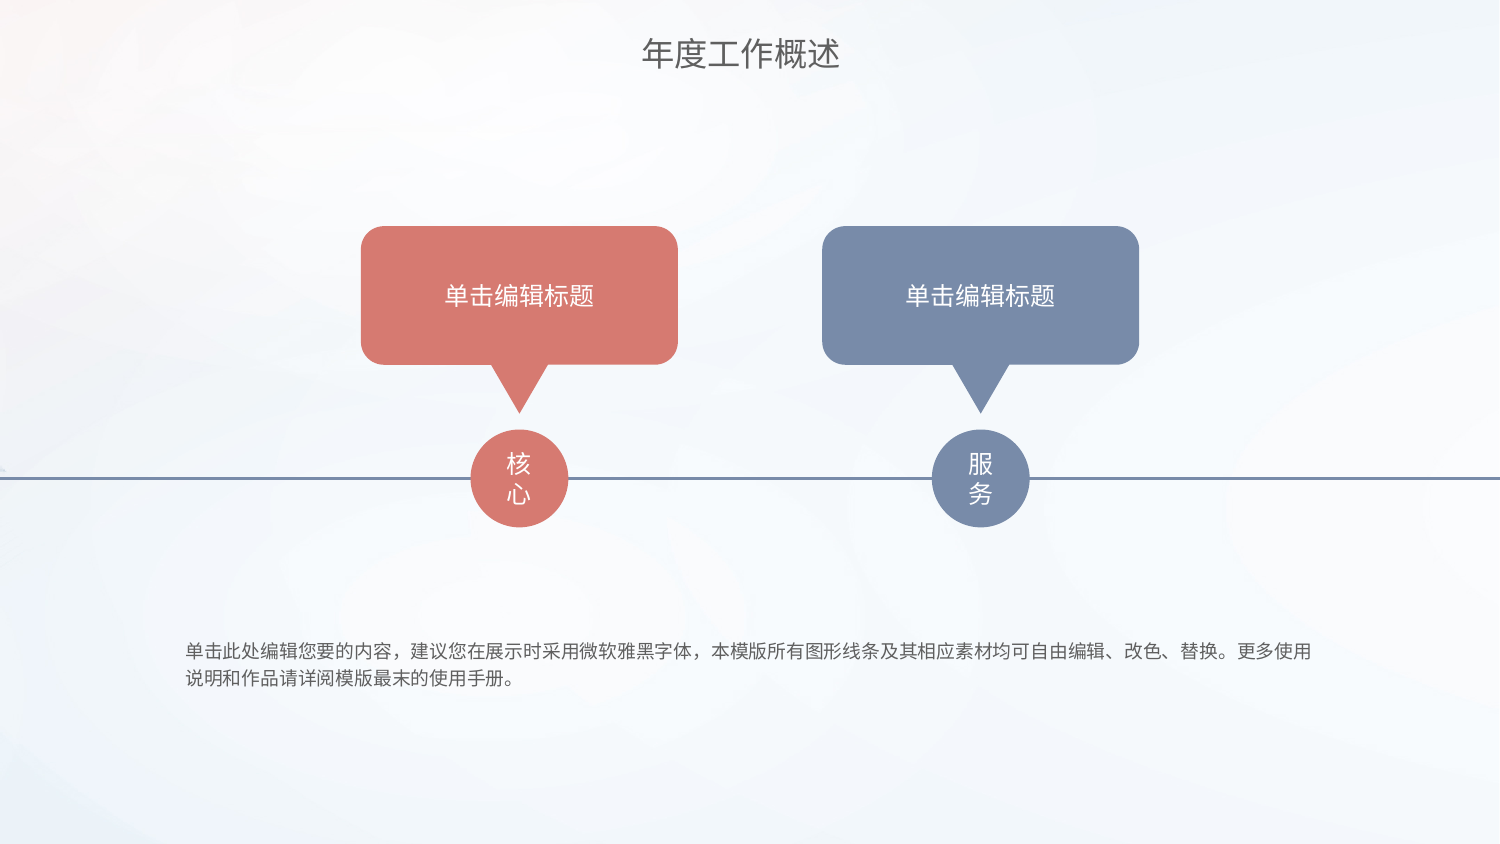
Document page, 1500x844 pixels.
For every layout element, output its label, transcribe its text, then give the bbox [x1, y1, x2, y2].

text_box 年度工作概述 [626, 25, 868, 81]
text_box 核心 [469, 428, 570, 478]
text_box 单击此处编辑您要的内容，建议您在展示时采用微软雅黑字体，本模版所有图形线条及其相应素材均可自由编辑、改色、替换。更多使用说明和作品请详阅模版最末的使用手册。 [170, 627, 1330, 672]
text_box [822, 226, 1140, 414]
picture [0, 480, 1500, 844]
picture [0, 0, 1500, 477]
text_box 服务 [930, 428, 1031, 478]
text_box 核心 [469, 479, 570, 529]
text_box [360, 226, 678, 414]
text_box 服务 [930, 479, 1031, 529]
